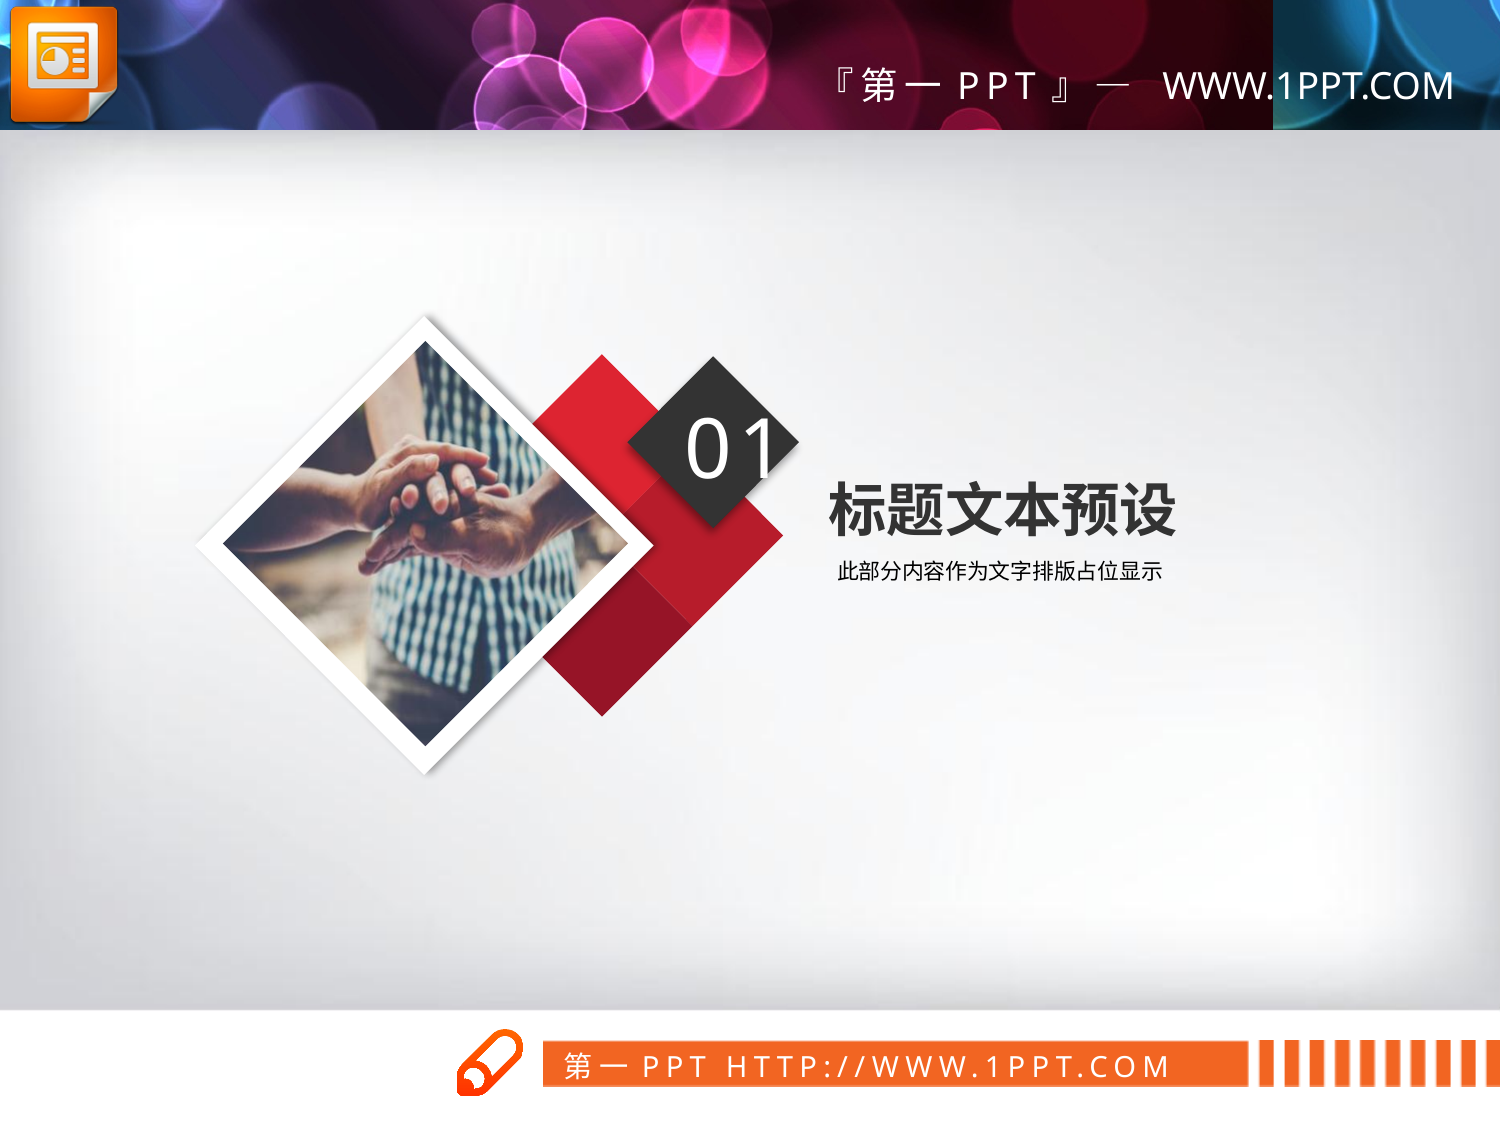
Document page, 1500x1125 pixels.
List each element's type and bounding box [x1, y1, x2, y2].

picture [0, 0, 1500, 1012]
picture [543, 1040, 1500, 1087]
text_box [658, 537, 784, 717]
text_box [769, 442, 1266, 588]
text_box [658, 356, 824, 529]
text_box [194, 315, 654, 776]
